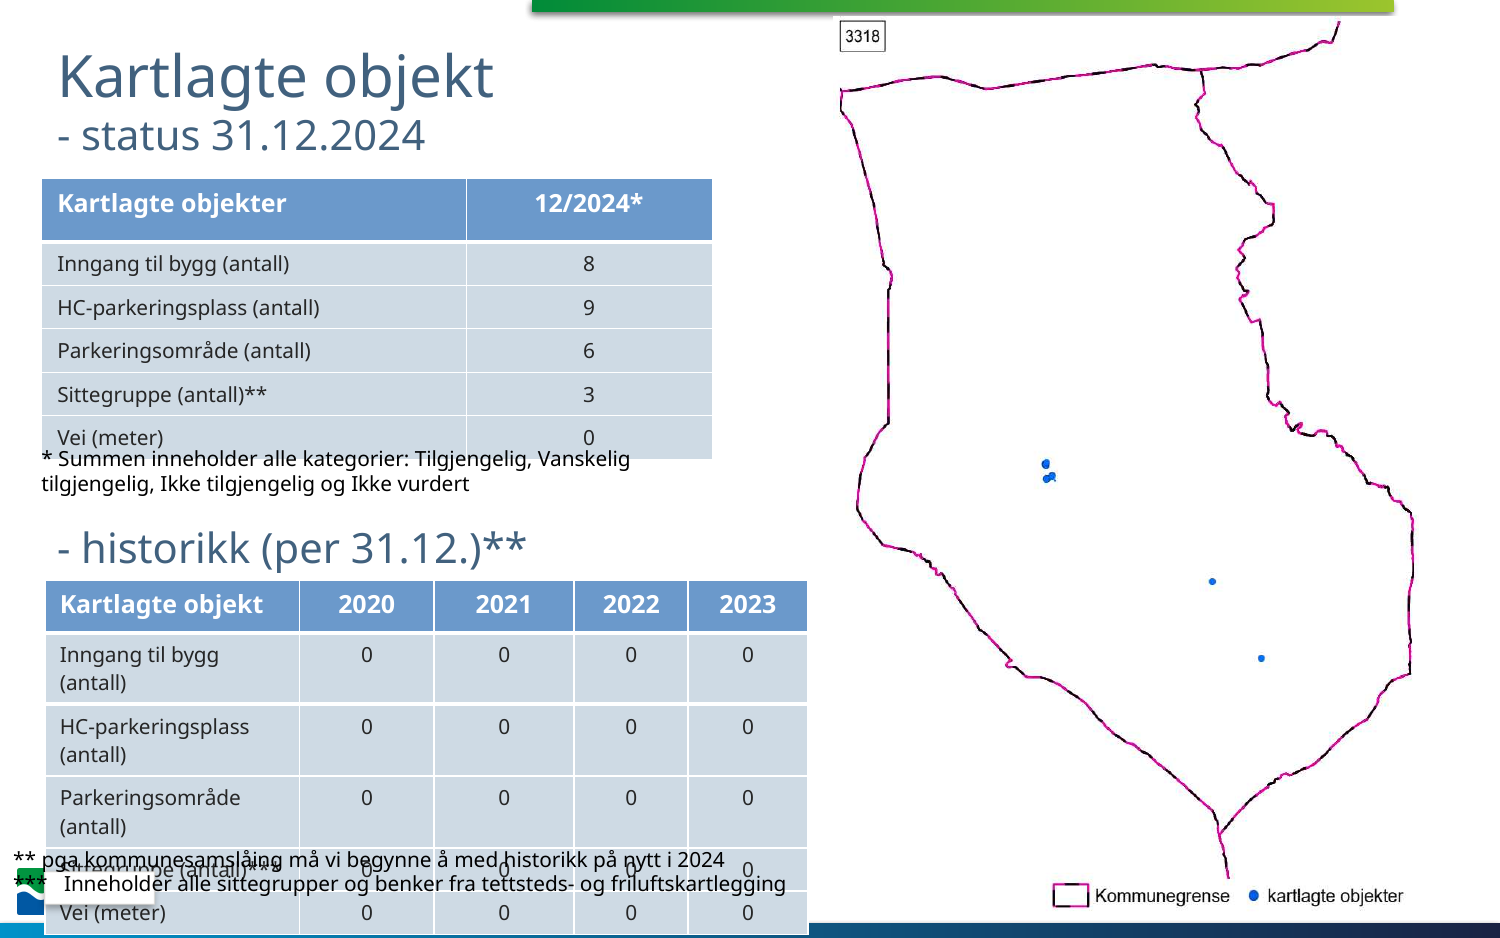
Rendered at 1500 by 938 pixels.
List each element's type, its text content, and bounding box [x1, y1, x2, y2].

table_cell 8 [467, 244, 712, 285]
table_cell 9 [467, 286, 712, 328]
table_header 2023 [689, 581, 807, 631]
table_cell 0 [300, 706, 433, 775]
table_cell Inngang til bygg (antall) [46, 635, 299, 702]
table_header 2022 [575, 581, 687, 631]
table_cell 6 [467, 329, 712, 372]
table_header 12/2024* [467, 179, 712, 240]
text_box ** pga kommunesamslåing må vi begynne å med historikk på nytt i 2024 *** Inneholder alle sittegrupper og benker fra tettsteds- og friluftskartlegging [0, 838, 802, 904]
table_cell 0 [802, 849, 807, 890]
text_box * Summen inneholder alle kategorier: Tilgjengelig, Vanskelig tilgjengelig, Ikke tilgjengelig og Ikke vurdert [26, 438, 711, 504]
table_cell Vei (meter) [42, 416, 466, 438]
table_cell 0 [467, 416, 712, 459]
table_header Kartlagte objekter [42, 179, 466, 240]
table_header 2020 [300, 581, 433, 631]
table_cell 0 [300, 904, 433, 934]
table_cell Parkeringsområde (antall) [42, 329, 466, 372]
table_cell 0 [300, 777, 433, 838]
table_cell 0 [575, 635, 687, 702]
text_box Kartlagte objekt - status 31.12.2024 [42, 24, 828, 167]
table_cell Vei (meter) [46, 904, 299, 934]
table_cell 0 [435, 706, 573, 775]
text_box - historikk (per 31.12.)** [42, 496, 828, 580]
table_cell Parkeringsområde (antall) [46, 777, 299, 838]
table_header 2021 [435, 581, 573, 631]
table_cell HC-parkeringsplass (antall) [42, 286, 466, 328]
table_cell 0 [575, 904, 687, 934]
table_cell HC-parkeringsplass (antall) [46, 706, 299, 775]
table_cell 3 [467, 373, 712, 415]
table_cell 0 [689, 635, 807, 702]
table_cell 0 [689, 892, 807, 934]
picture [833, 16, 1419, 913]
table_cell 0 [435, 635, 573, 702]
table_cell 0 [435, 777, 573, 838]
table_cell Sittegruppe (antall)** [42, 373, 466, 415]
table_cell Inngang til bygg (antall) [42, 244, 466, 285]
table_cell 0 [689, 777, 807, 847]
table_cell 0 [689, 706, 807, 775]
table_cell 0 [435, 904, 573, 934]
table_cell 0 [575, 706, 687, 775]
table_cell 0 [575, 777, 687, 838]
table_header Kartlagte objekt [46, 581, 299, 631]
table_cell 0 [300, 635, 433, 702]
